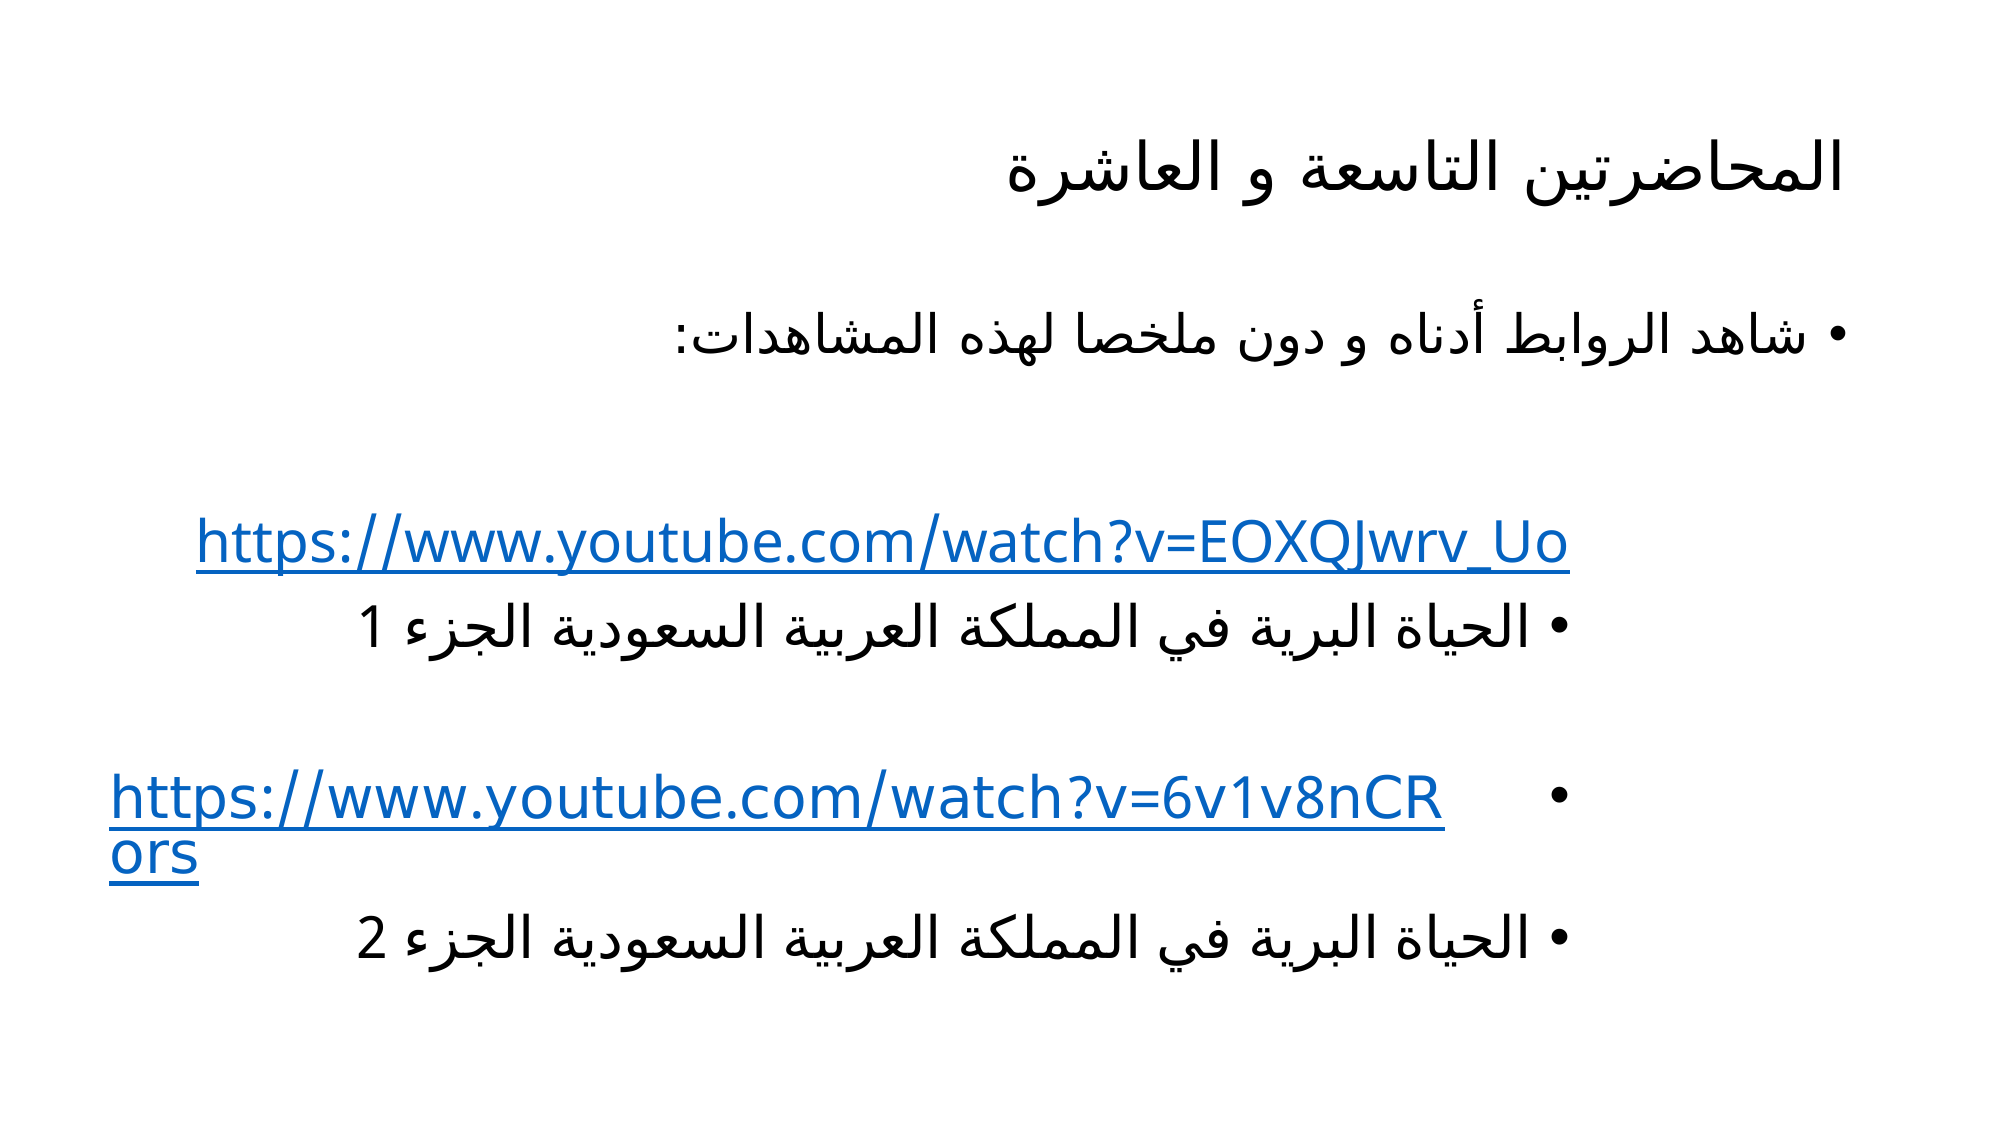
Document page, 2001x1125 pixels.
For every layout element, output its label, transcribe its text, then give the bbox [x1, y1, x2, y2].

list شاهد الروابط أدناه و دون ملخصا لهذه المشاهدات: [137, 299, 1863, 1014]
text_box https://www.youtube.com/watch?v=EOXQJwrv_Uo الحياة البرية في المملكة العربية السعودية الجزء 1 https://www.youtube.com/watch?v=6v1v8nCRors الحياة البرية في المملكة العربية السعودية الجزء 2 [165, 500, 1585, 1014]
title المحاضرتين التاسعة و العاشرة [137, 59, 1863, 278]
